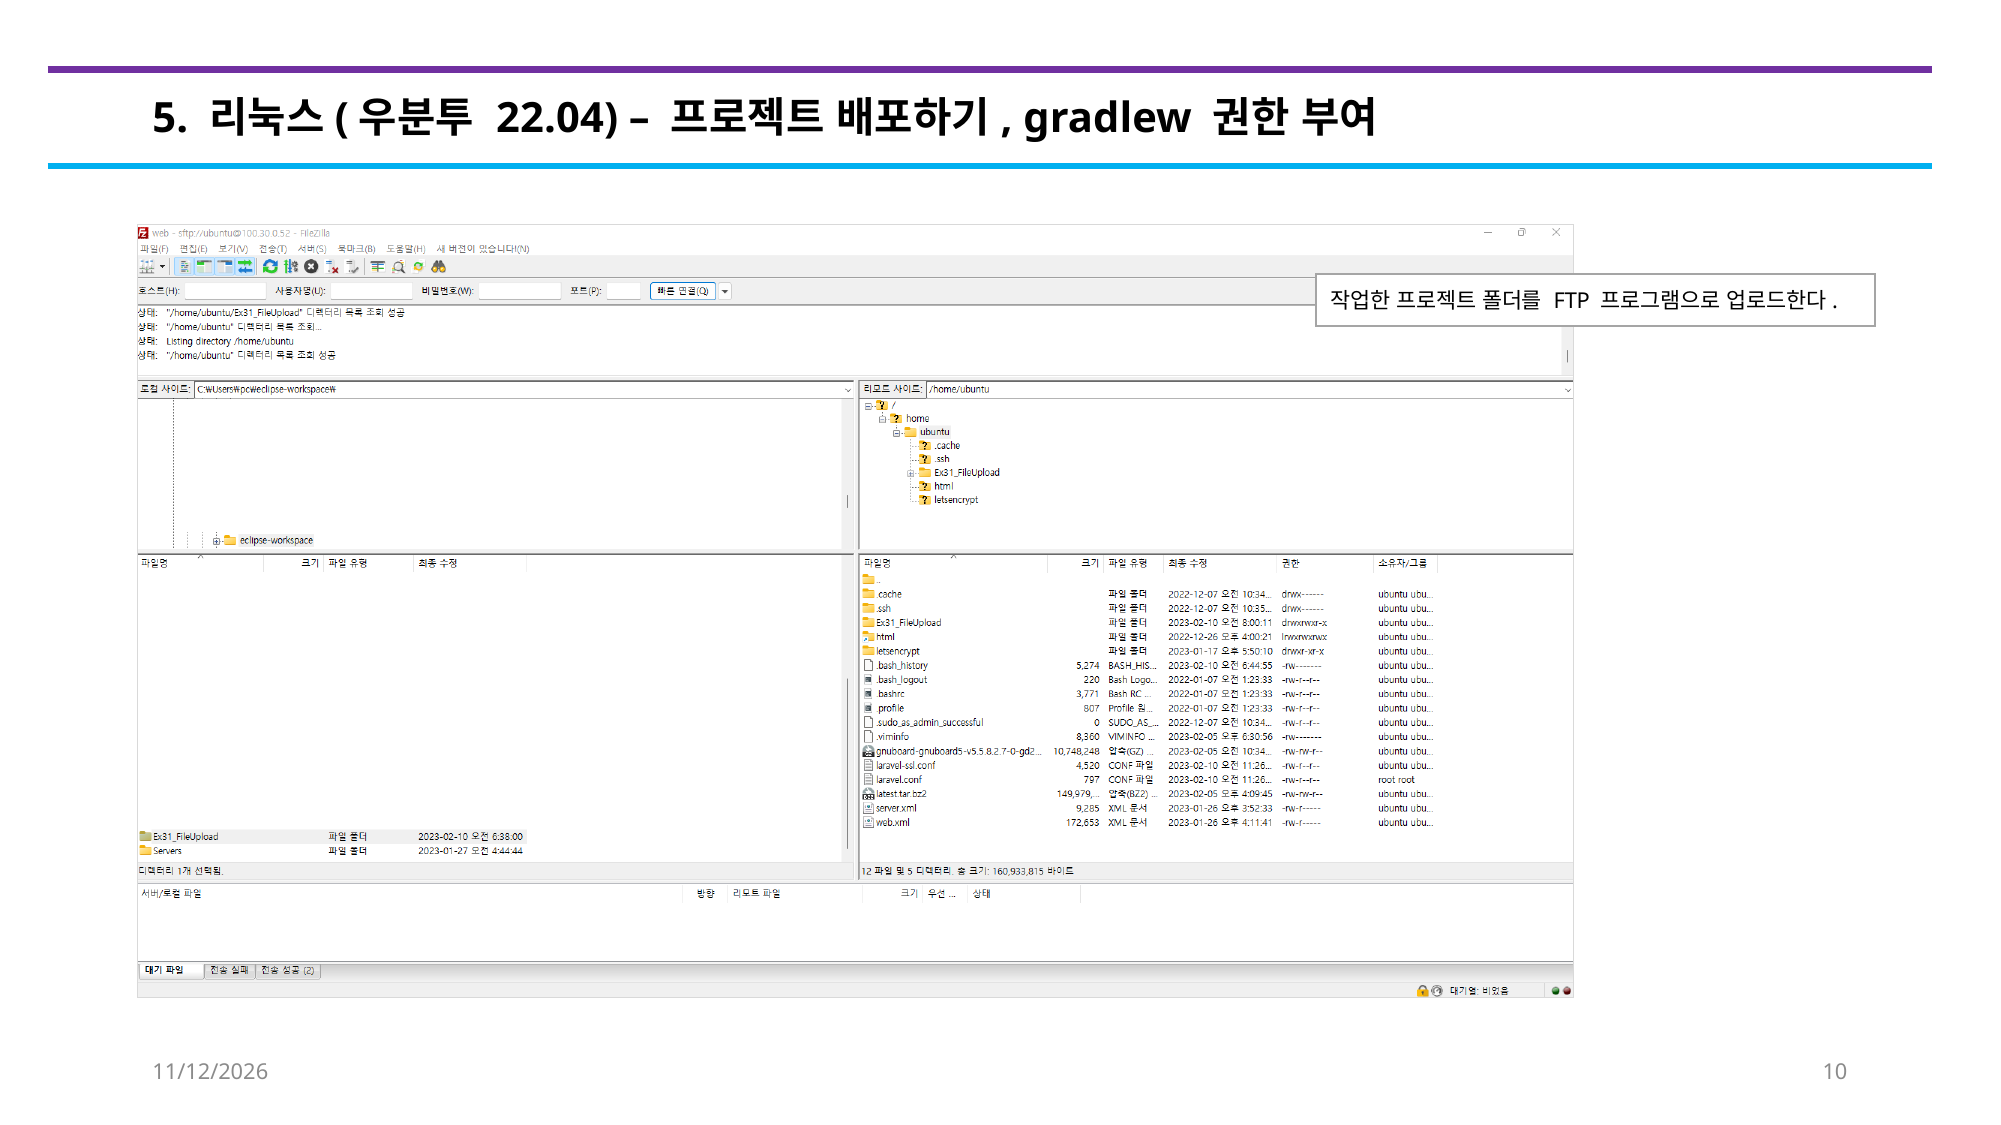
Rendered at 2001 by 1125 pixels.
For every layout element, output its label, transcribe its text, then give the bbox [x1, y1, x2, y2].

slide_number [137, 1042, 588, 1103]
picture [137, 224, 1574, 998]
text_box 작업한 프로젝트 폴더를 FTP 프로그램으로 업로드한다. [1574, 273, 1876, 327]
title 5. 리눅스(우분투 22.04) – 프로젝트 배포하기, gradlew 권한 부여 [137, 81, 1863, 156]
slide_number 10 [1412, 1042, 1863, 1103]
